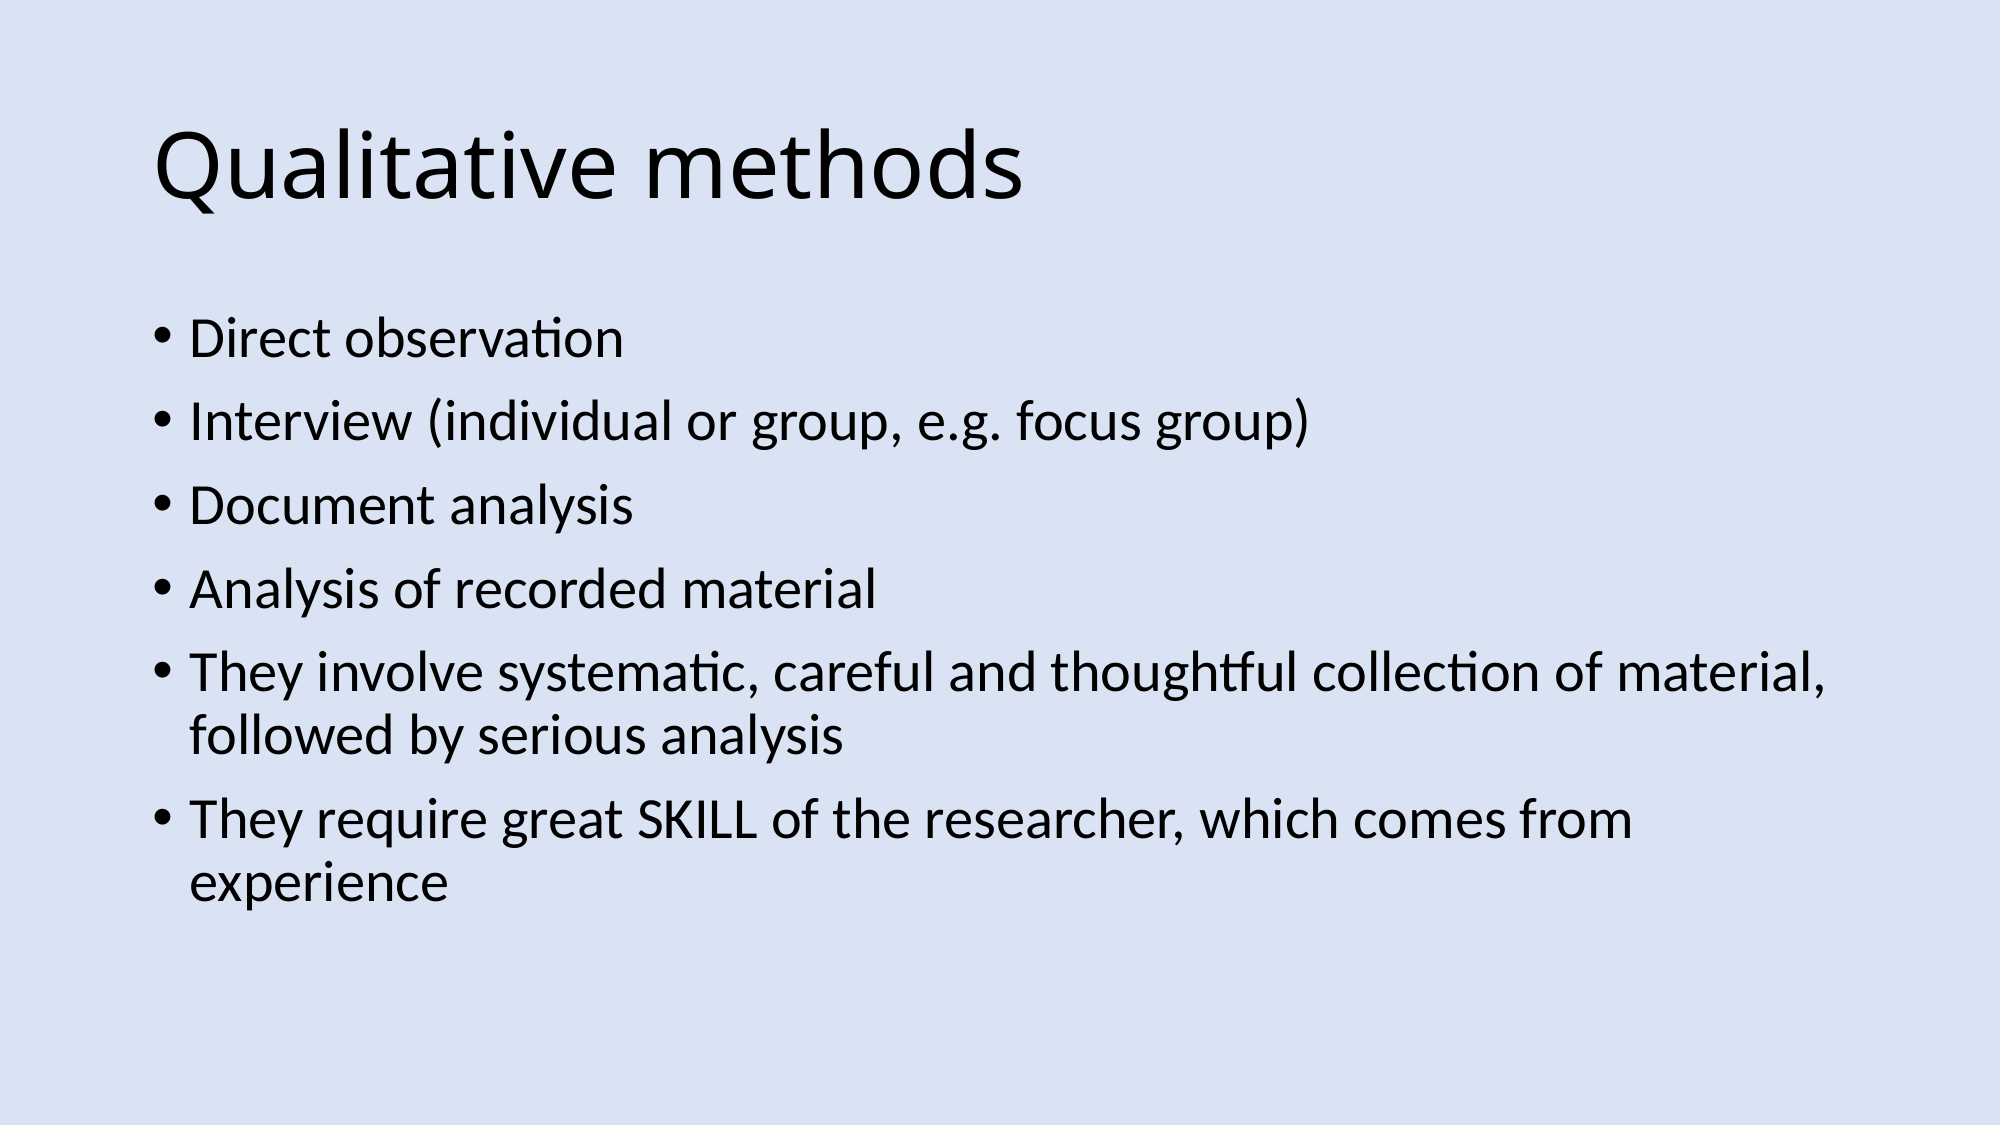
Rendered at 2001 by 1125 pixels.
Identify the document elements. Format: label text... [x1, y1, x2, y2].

list Direct observation Interview (individual or group, e.g. focus group) Document analysis Analysis of recorded material They involve systematic, careful and thoughtful collection of material, followed by serious analysis They require great SKILL of the researcher, which comes from experience [137, 299, 1863, 1014]
title Qualitative methods [137, 59, 1863, 278]
